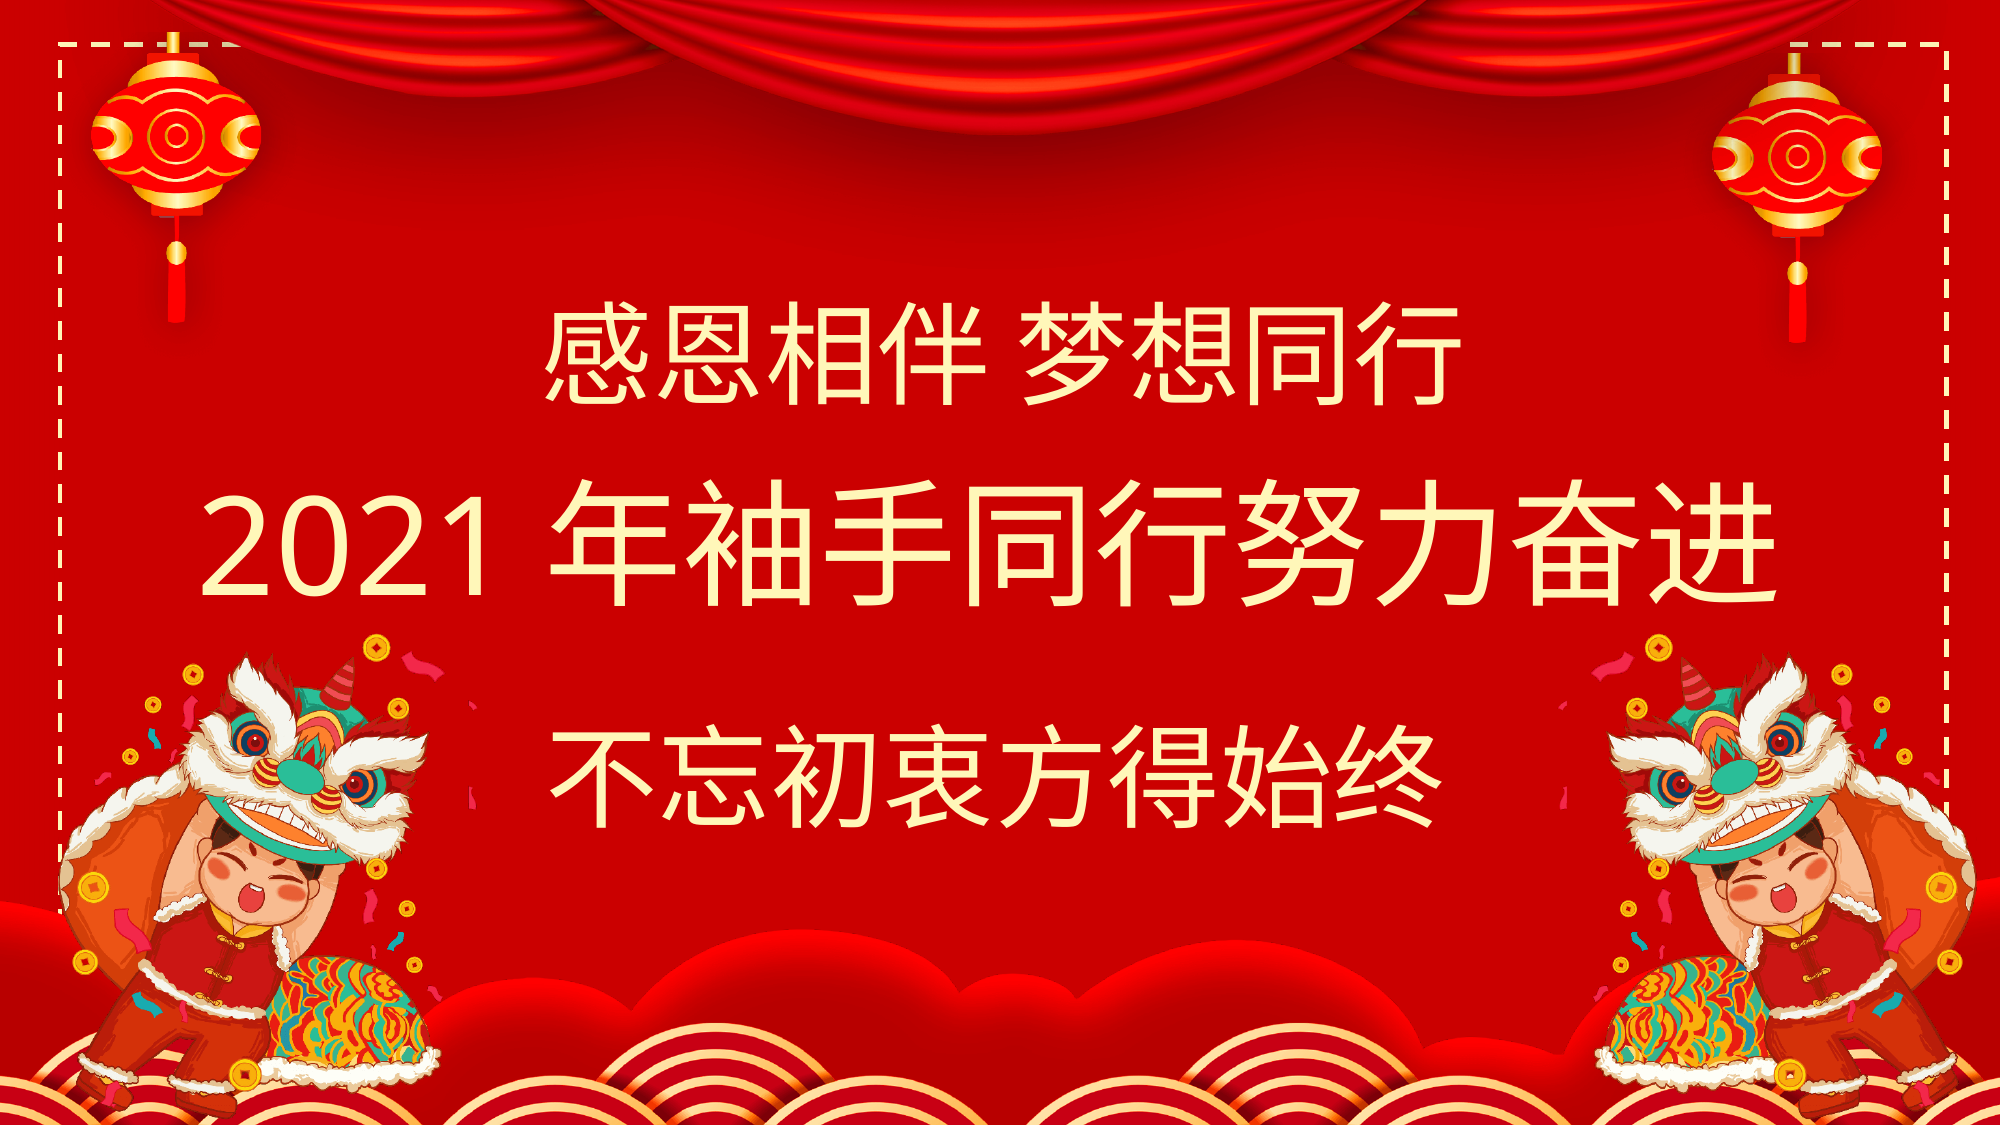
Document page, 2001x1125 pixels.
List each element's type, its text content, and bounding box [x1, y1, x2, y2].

picture [0, 0, 2000, 1125]
text_box 2021年袖手同行努力奋进 [175, 450, 1804, 631]
text_box 不忘初衷方得始终 [535, 699, 1499, 850]
text_box 感恩相伴 梦想同行 [475, 282, 1531, 427]
